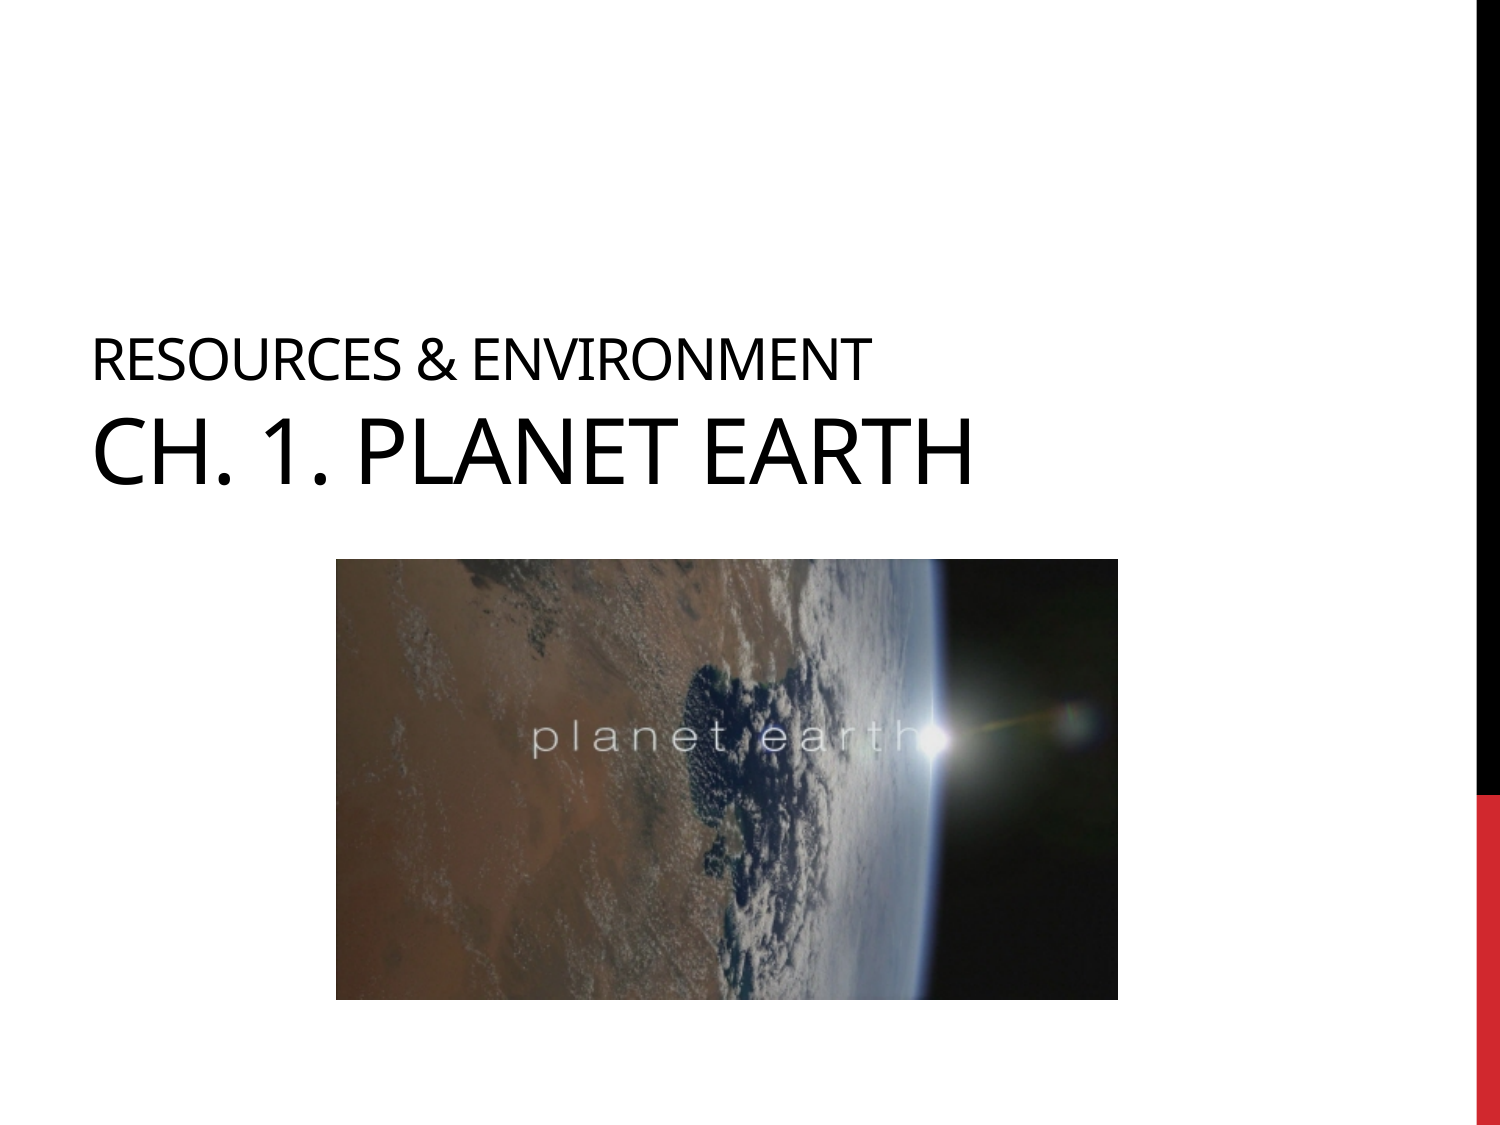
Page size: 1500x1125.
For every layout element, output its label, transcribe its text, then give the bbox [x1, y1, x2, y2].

title RESOURCEs & Environment Ch. 1. planet earth [75, 37, 1350, 788]
picture [336, 558, 1119, 1001]
